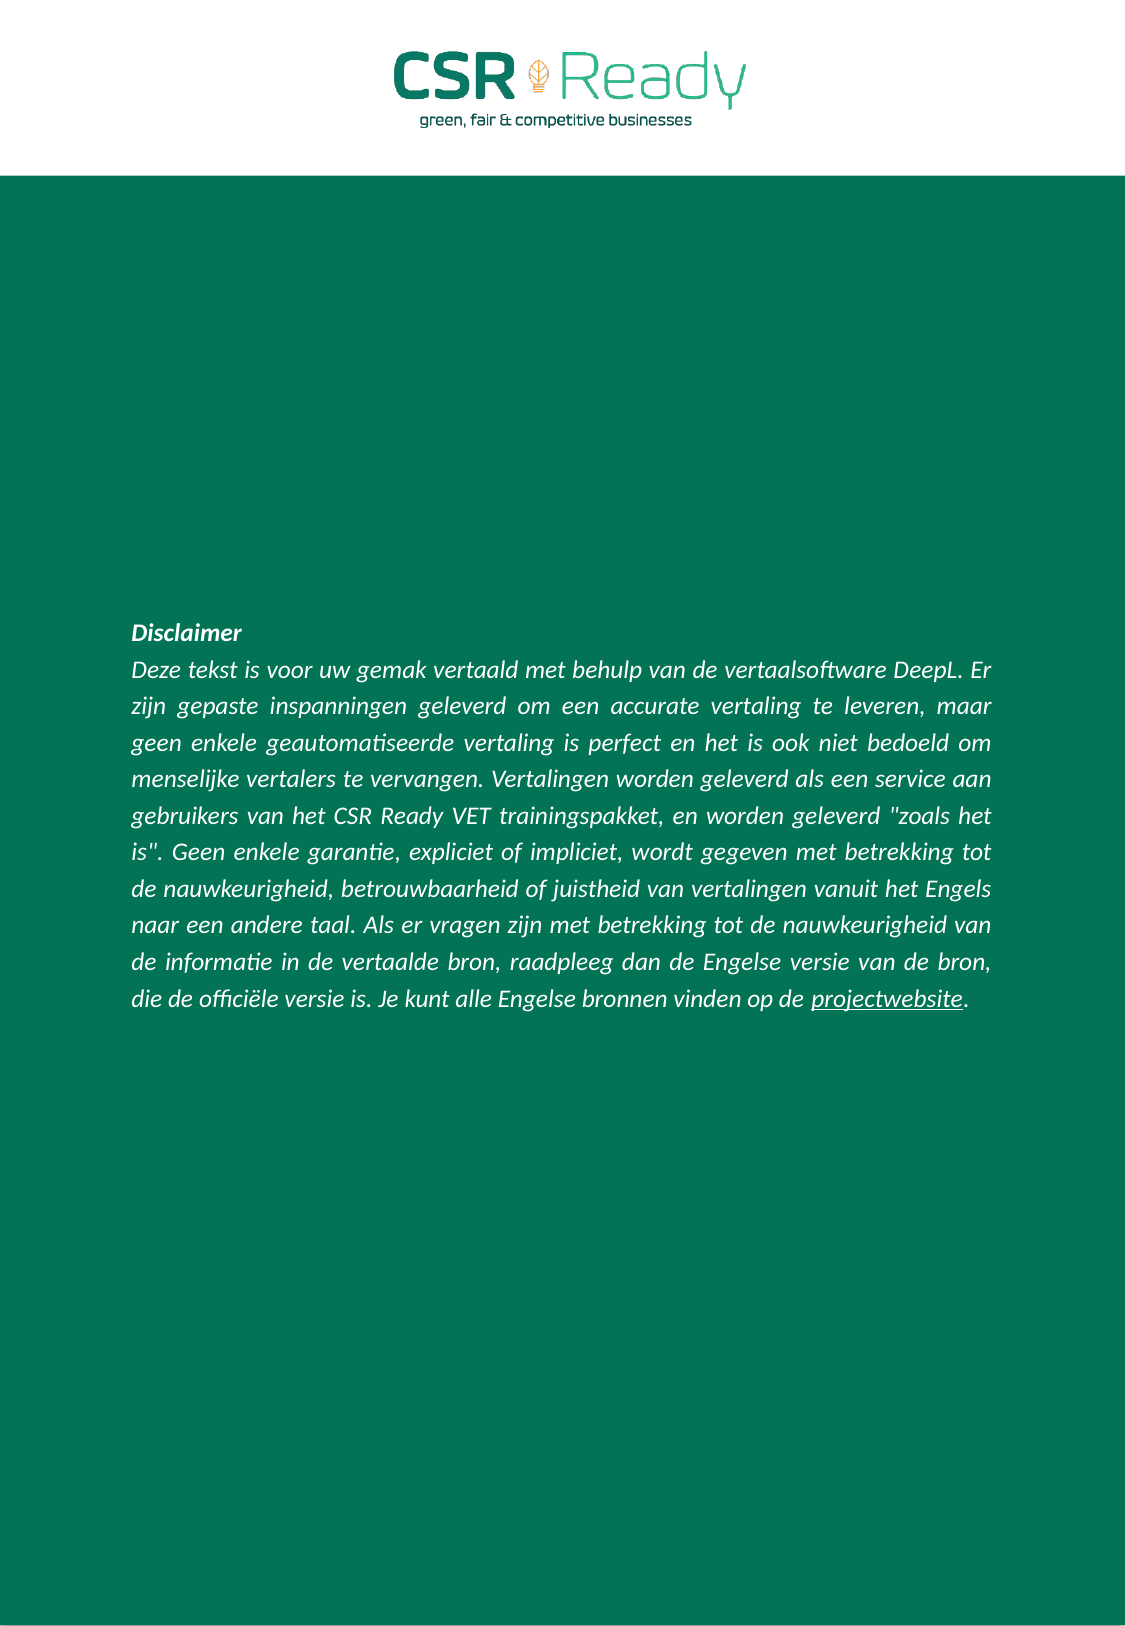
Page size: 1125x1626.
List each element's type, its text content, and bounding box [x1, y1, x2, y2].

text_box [0, 0, 1125, 176]
list Disclaimer Deze tekst is voor uw gemak vertaald met behulp van de vertaalsoftware DeepL. Er zijn gepaste inspanningen geleverd om een accurate vertaling te leveren, maar geen enkele geautomatiseerde vertaling is perfect en het is ook niet bedoeld om menselijke vertalers te vervangen. Vertalingen worden geleverd als een service aan gebruikers van het CSR Ready VET trainingspakket, en worden geleverd "zoals het is". Geen enkele garantie, expliciet of impliciet, wordt gegeven met betrekking tot de nauwkeurigheid, betrouwbaarheid of juistheid van vertalingen vanuit het Engels naar een andere taal. Als er vragen zijn met betrekking tot de nauwkeurigheid van de informatie in de vertaalde bron, raadpleeg dan de Engelse versie van de bron, die de officiële versie is. Je kunt alle Engelse bronnen vinden op de projectwebsite. [116, 602, 1009, 1158]
